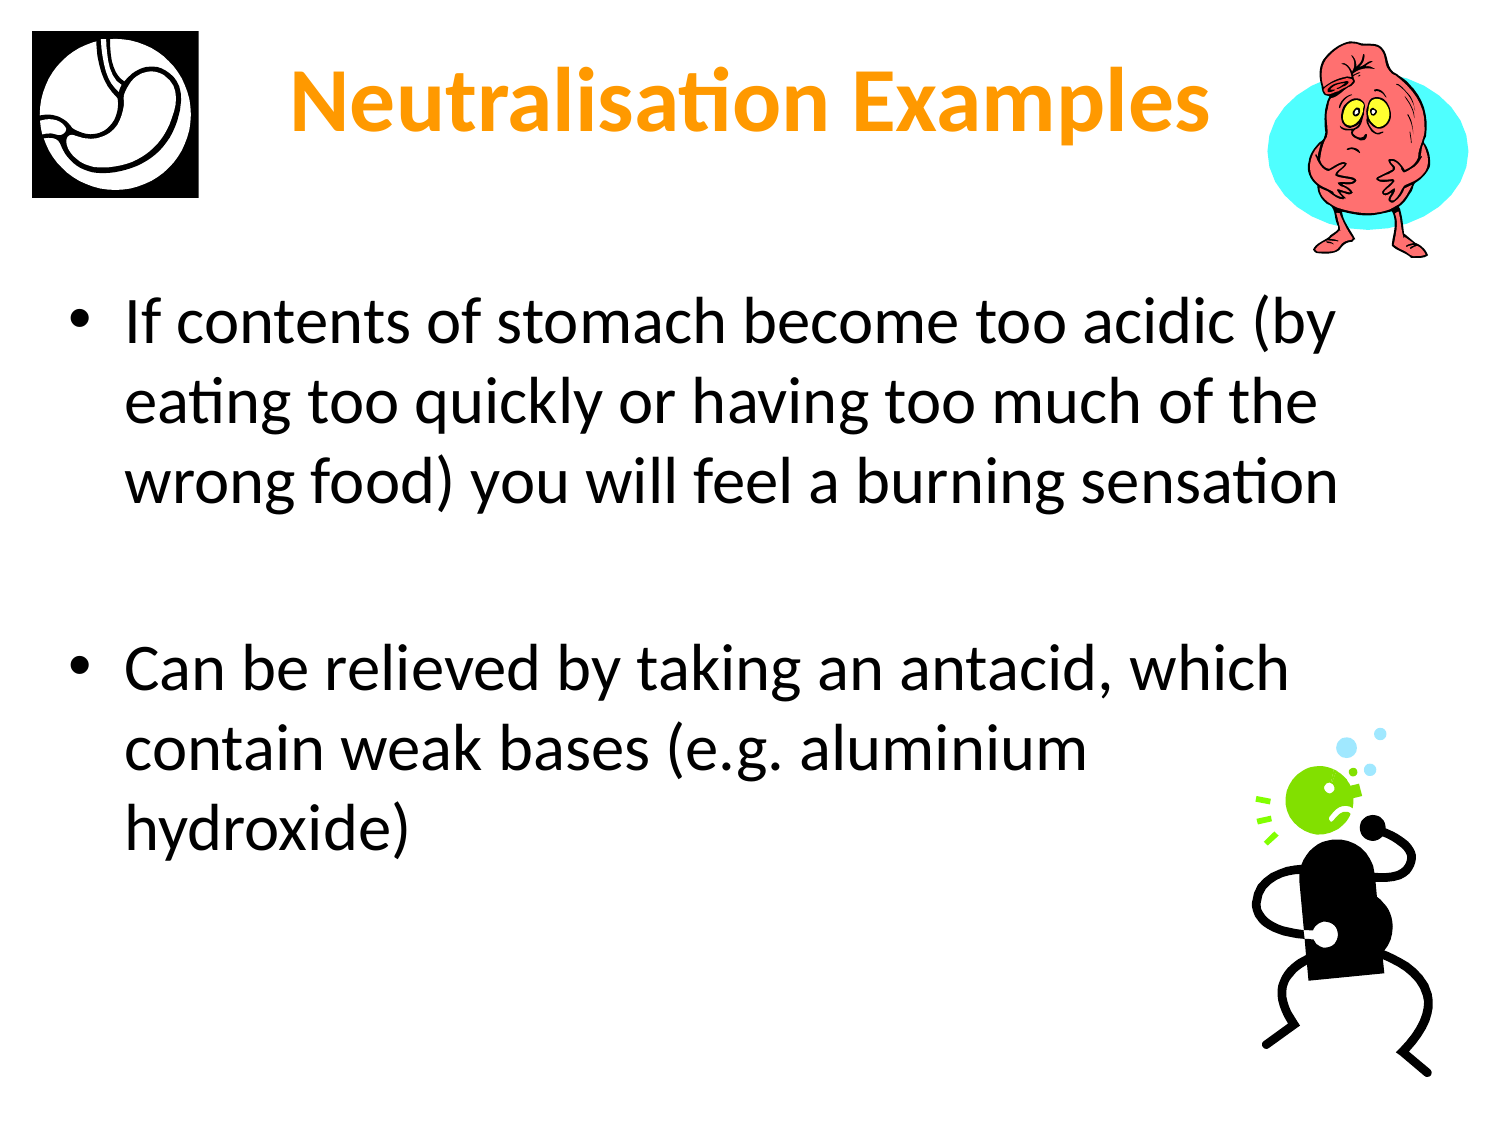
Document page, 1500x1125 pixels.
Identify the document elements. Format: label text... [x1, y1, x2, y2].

text_box If contents of stomach become too acidic (by eating too quickly or having too much of the wrong food) you will feel a burning sensation Can be relieved by taking an antacid, which contain weak bases (e.g. aluminium hydroxide) [53, 269, 1403, 973]
picture [1251, 727, 1437, 1078]
picture [31, 30, 199, 198]
picture [1265, 36, 1473, 262]
title Neutralisation Examples [199, 30, 1426, 159]
